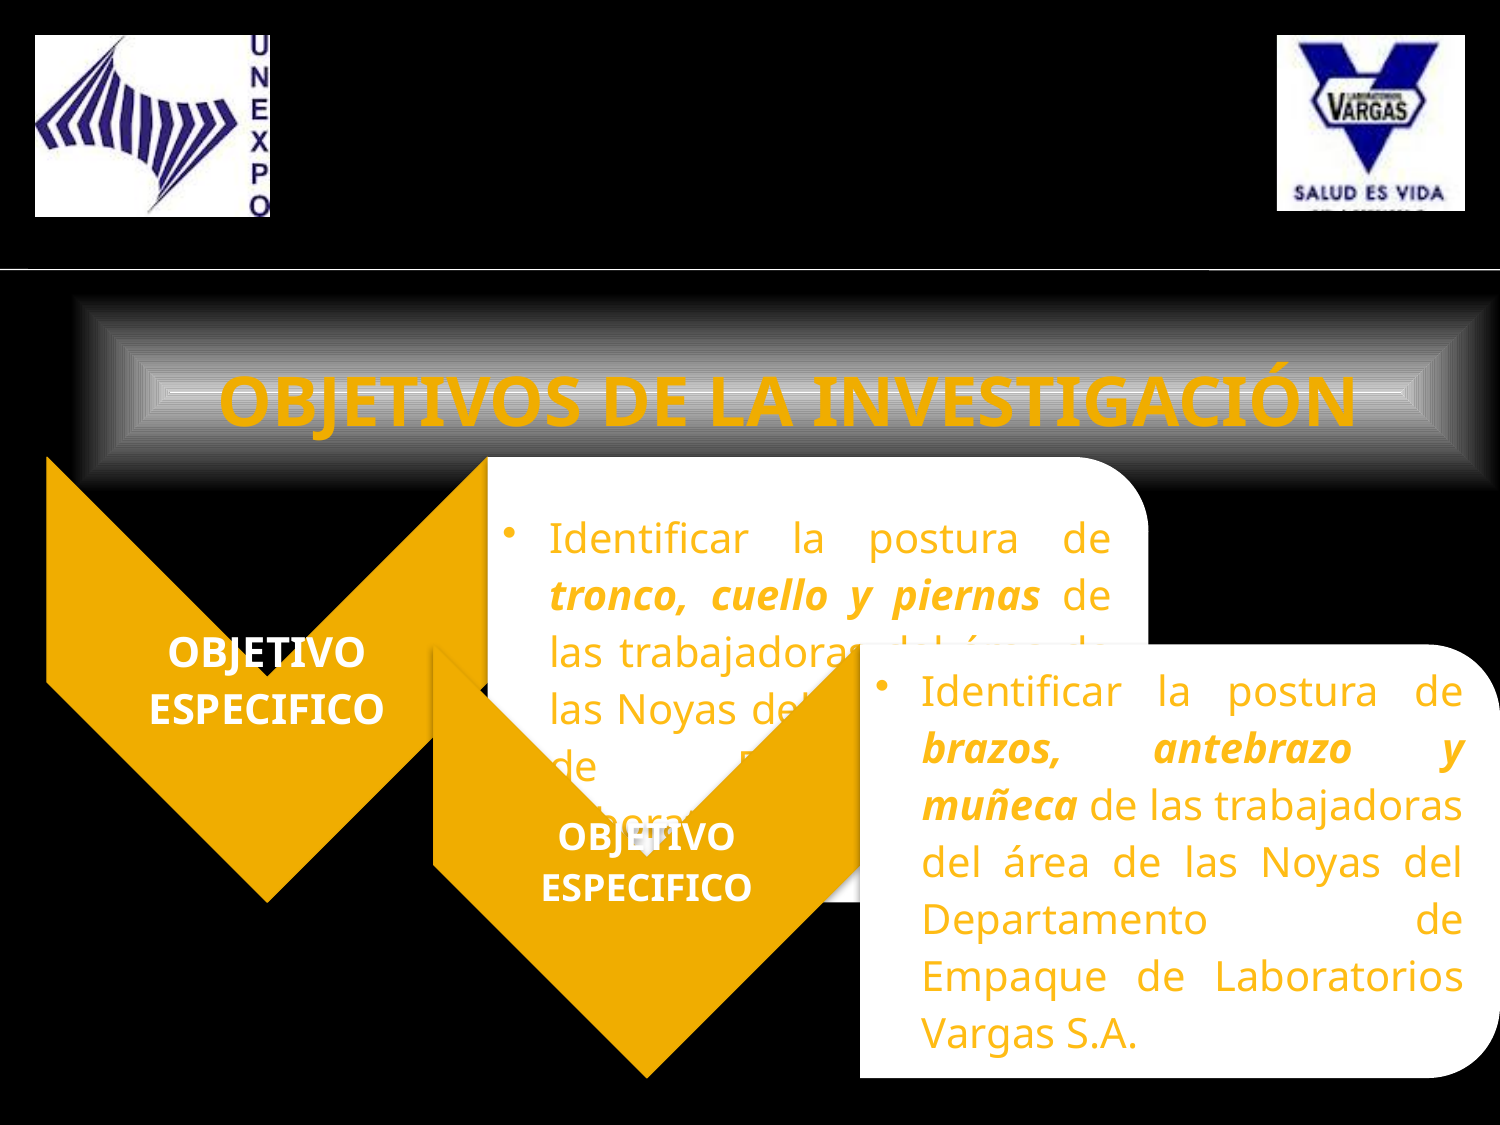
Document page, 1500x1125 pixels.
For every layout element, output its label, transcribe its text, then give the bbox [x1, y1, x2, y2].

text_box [433, 644, 1500, 1079]
title OBJETIVOS DE LA INVESTIGACIÓN [70, 292, 1500, 493]
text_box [46, 456, 1149, 903]
picture [35, 35, 270, 217]
picture [1276, 35, 1465, 211]
